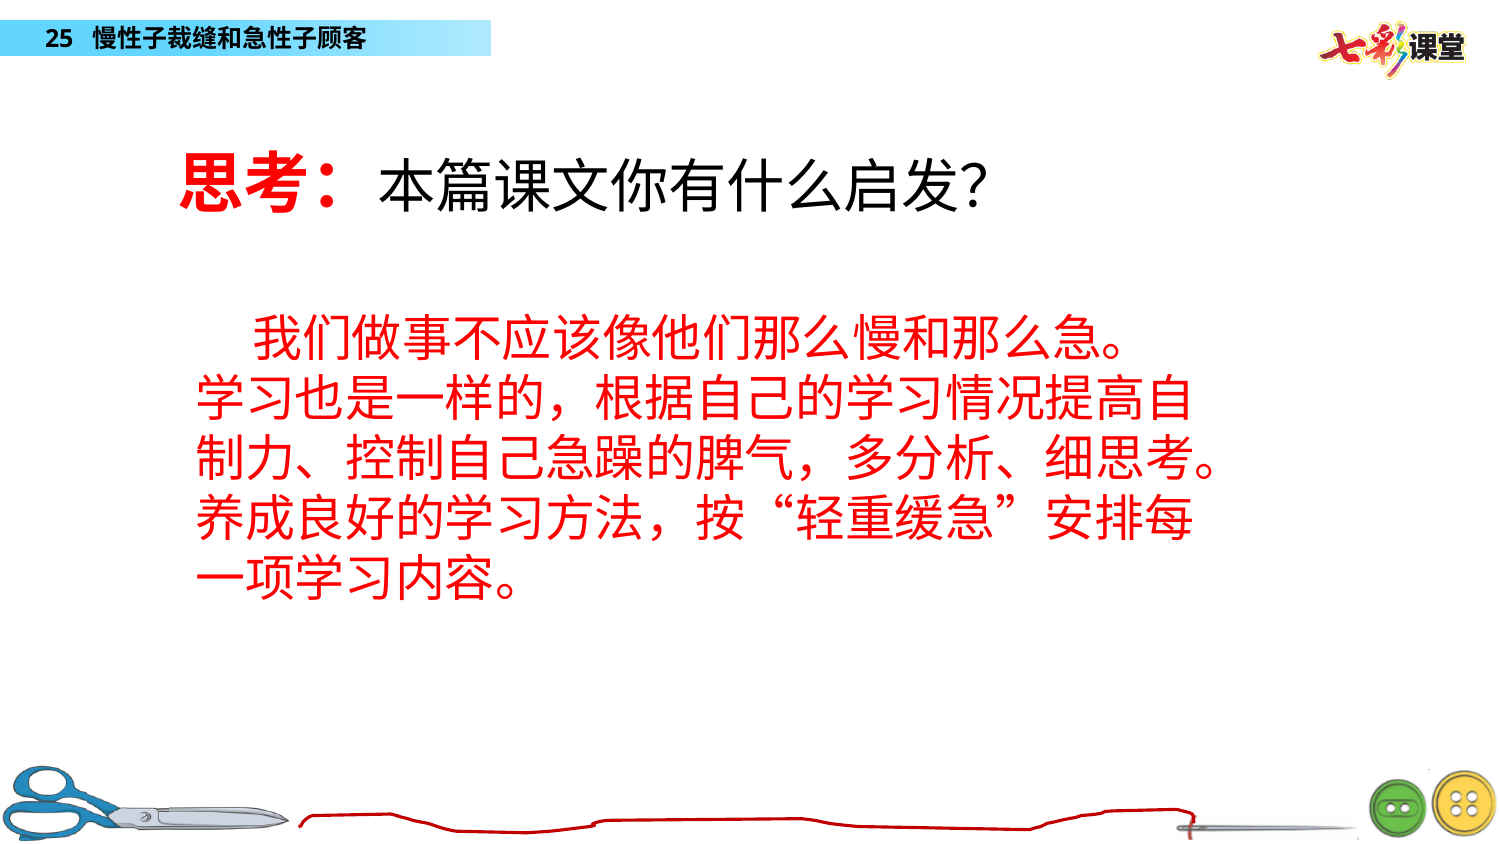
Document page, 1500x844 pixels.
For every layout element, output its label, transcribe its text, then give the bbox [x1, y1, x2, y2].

text_box 我们做事不应该像他们那么慢和那么急。学习也是一样的，根据自己的学习情况提高自制力、控制自己急躁的脾气，多分析、细思考。养成良好的学习方法，按“轻重缓急”安排每一项学习内容。 [180, 299, 1215, 614]
picture [1173, 816, 1358, 839]
picture [0, 764, 290, 844]
text_box 思考：本篇课文你有什么启发？ [162, 109, 1500, 228]
picture [1365, 769, 1500, 839]
picture [1316, 20, 1468, 80]
